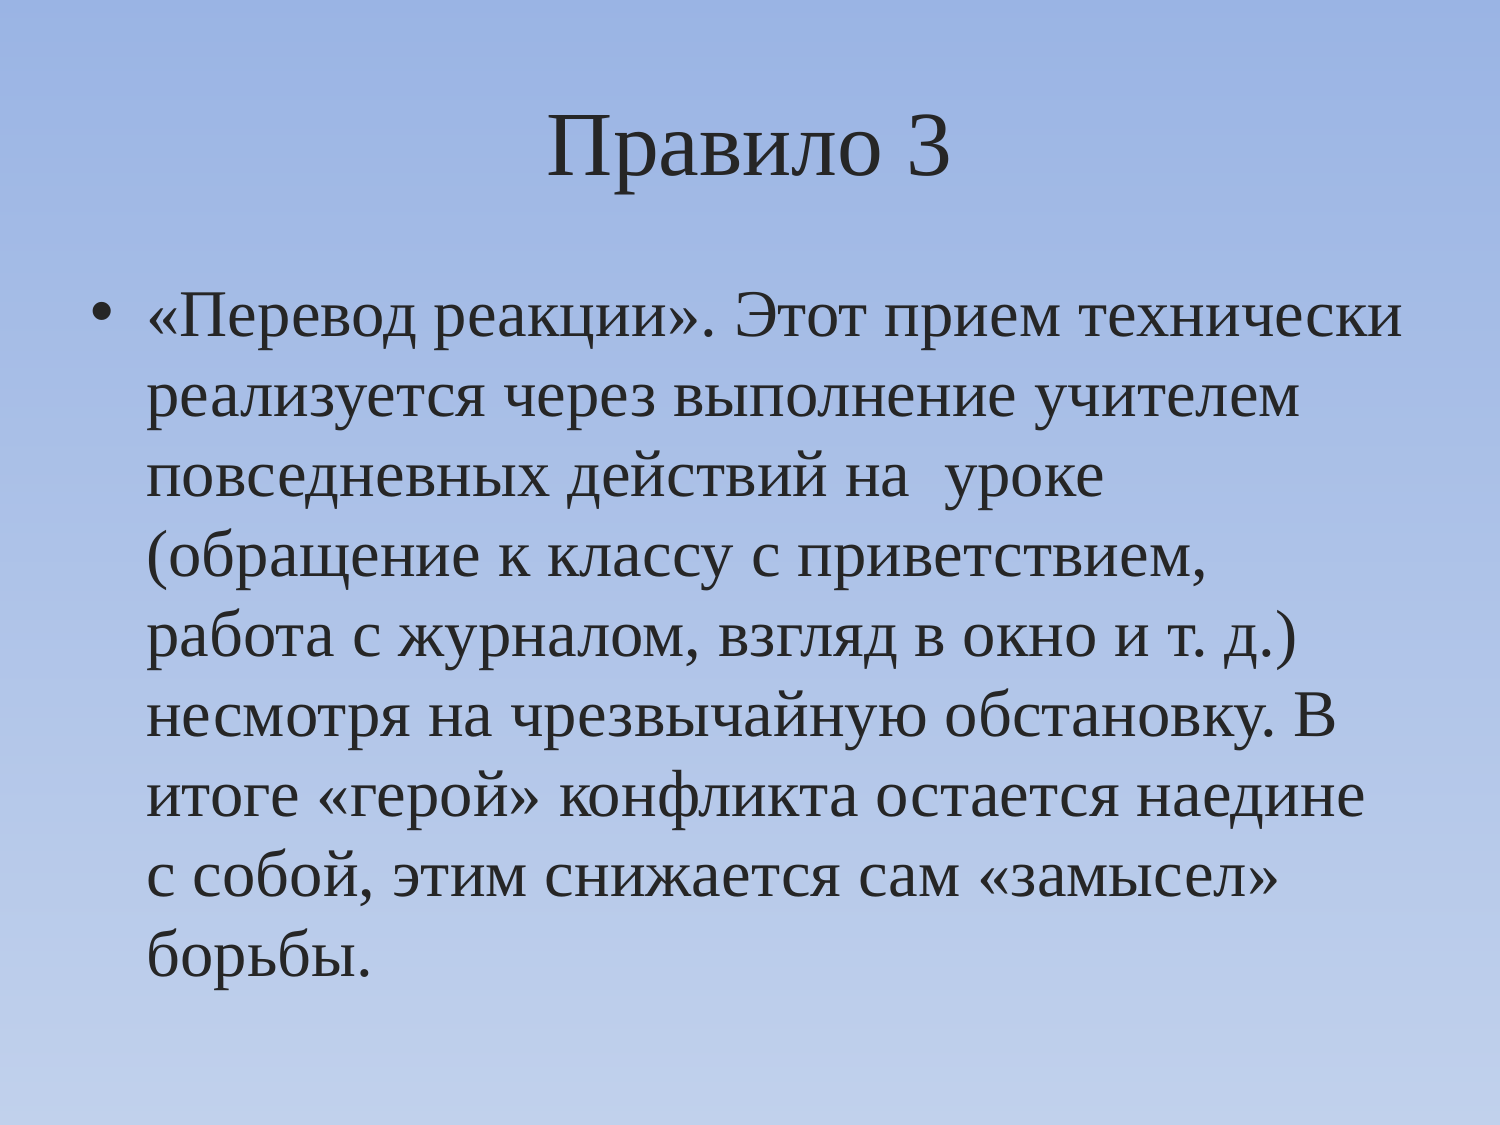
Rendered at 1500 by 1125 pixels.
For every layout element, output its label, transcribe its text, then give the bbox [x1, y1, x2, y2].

list «Перевод реакции». Этот прием технически реализуется через выполнение учителем повседневных действий на уроке (обращение к классу с приветствием, работа с журналом, взгляд в окно и т. д.) несмотря на чрезвычайную обстановку. В итоге «герой» конфликта остается наедине с собой, этим снижается сам «замысел» борьбы. [75, 262, 1425, 1005]
title Правило 3 [75, 45, 1425, 233]
